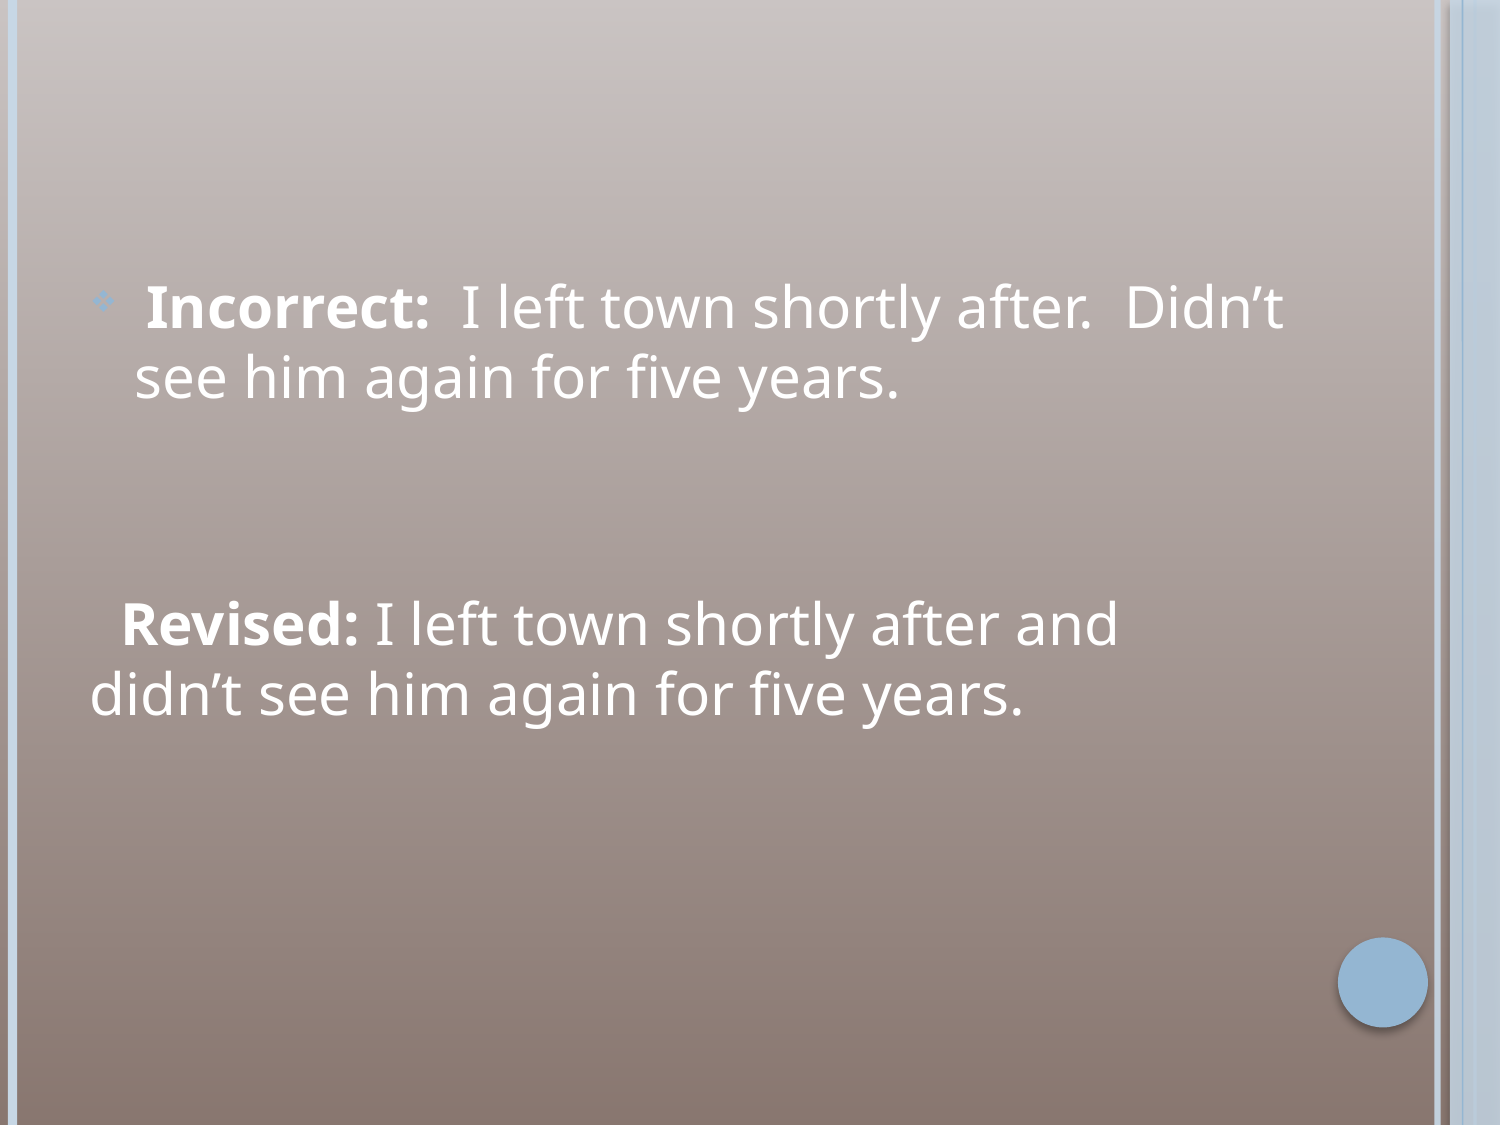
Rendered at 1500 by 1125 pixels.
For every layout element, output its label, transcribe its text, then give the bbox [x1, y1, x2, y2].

list Incorrect: I left town shortly after. Didn’t see him again for five years. Revised: I left town shortly after and didn’t see him again for five years. [75, 262, 1300, 1062]
